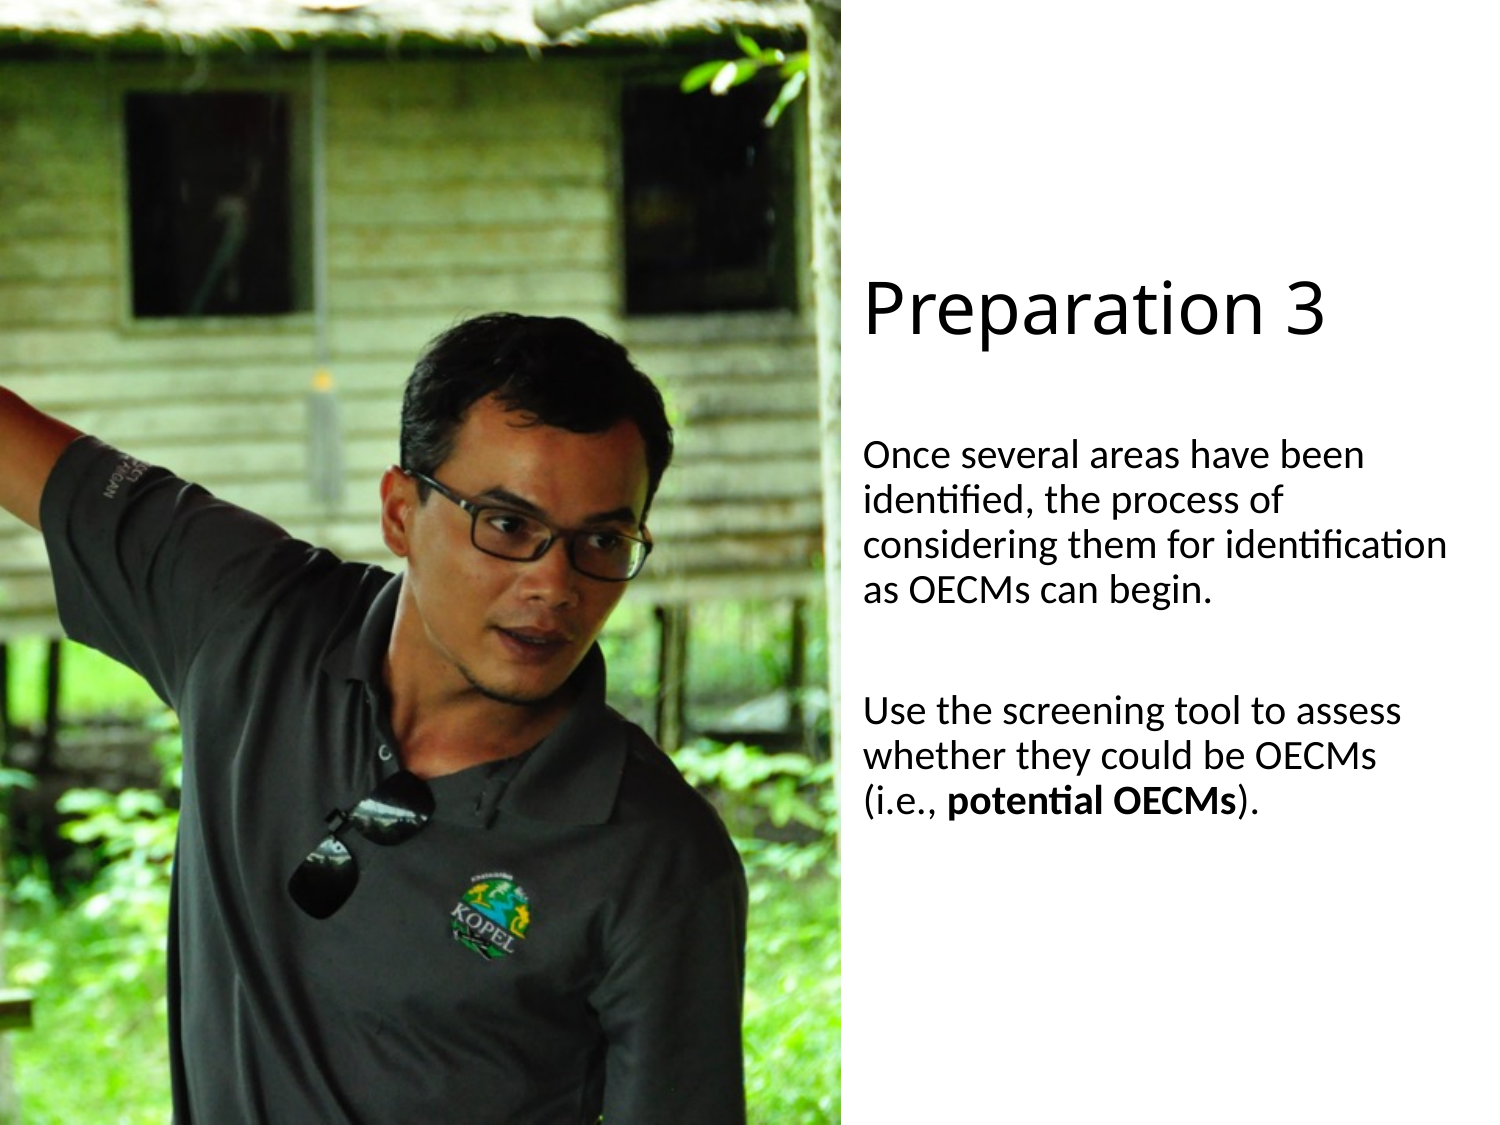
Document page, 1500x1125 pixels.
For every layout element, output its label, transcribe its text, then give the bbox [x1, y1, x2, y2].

text_box [841, 0, 1500, 1125]
list Once several areas have been identified, the process of considering them for identification as OECMs can begin. Use the screening tool to assess whether they could be OECMs (i.e., potential OECMs). [847, 425, 1473, 1039]
title Preparation 3 [847, 236, 1413, 386]
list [0, 0, 841, 1125]
